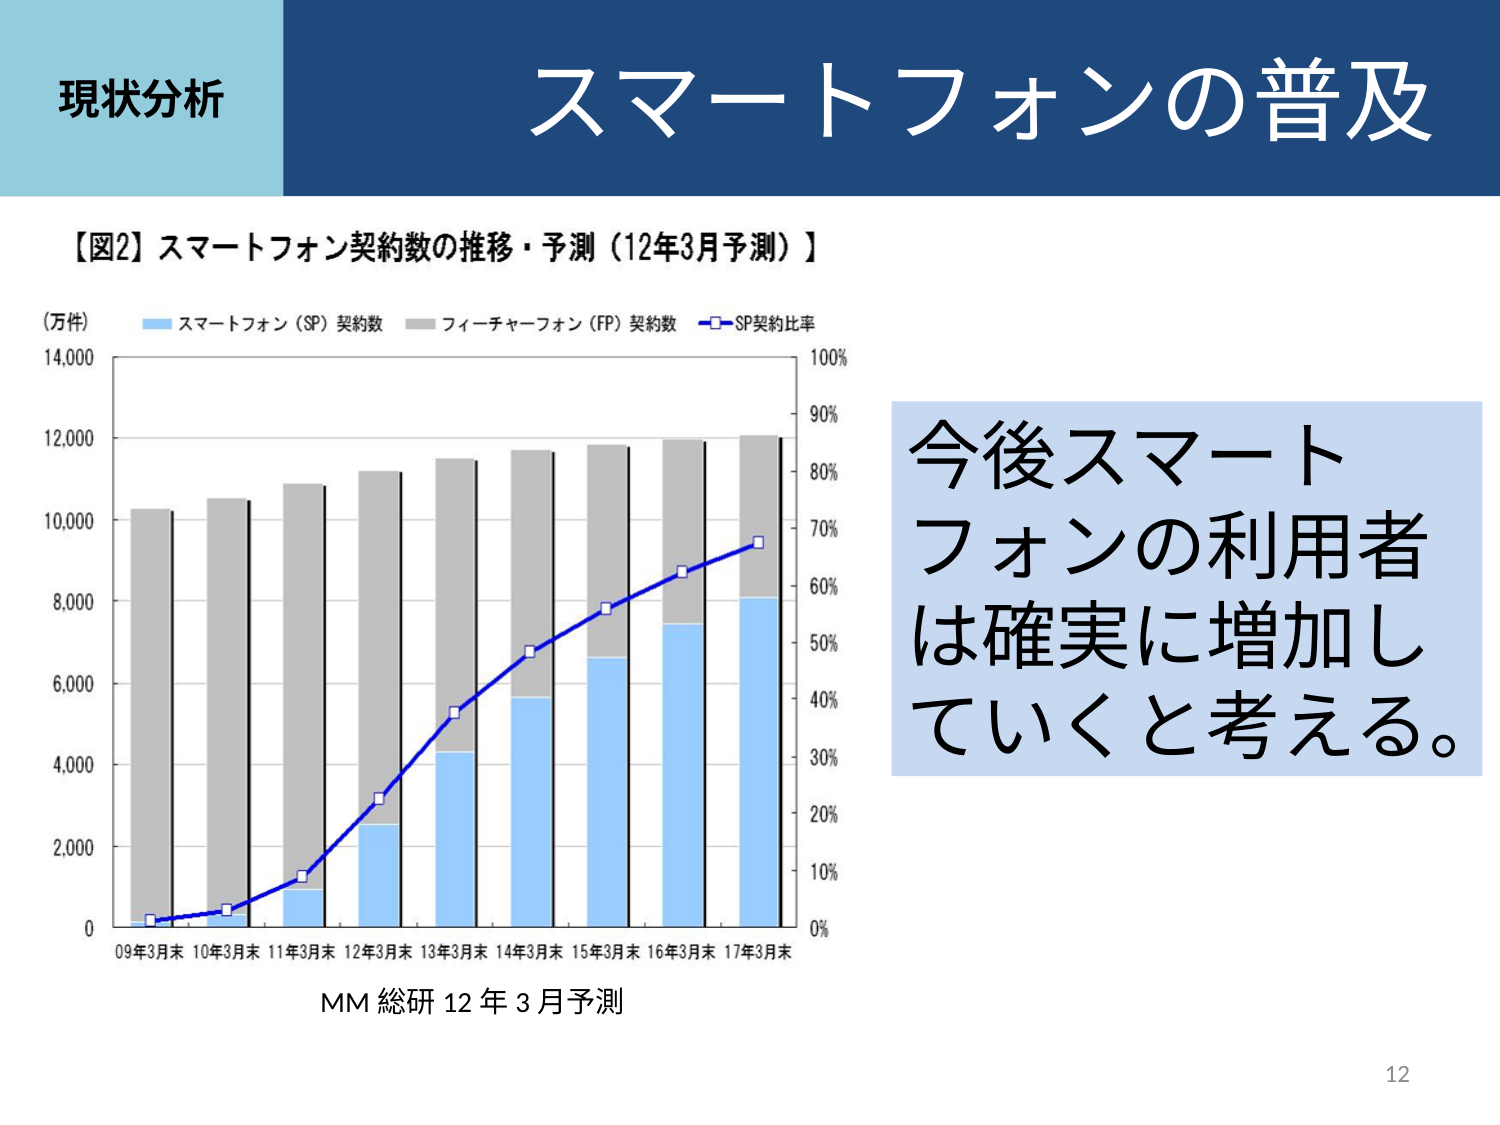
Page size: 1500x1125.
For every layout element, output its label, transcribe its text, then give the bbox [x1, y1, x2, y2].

picture [35, 218, 857, 975]
text_box 今後スマートフォンの利用者は確実に増加していくと考える。 [891, 401, 1483, 777]
slide_number 12 [1074, 1042, 1425, 1103]
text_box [0, 0, 1500, 197]
text_box MM総研12年3月予測 [283, 982, 662, 1026]
